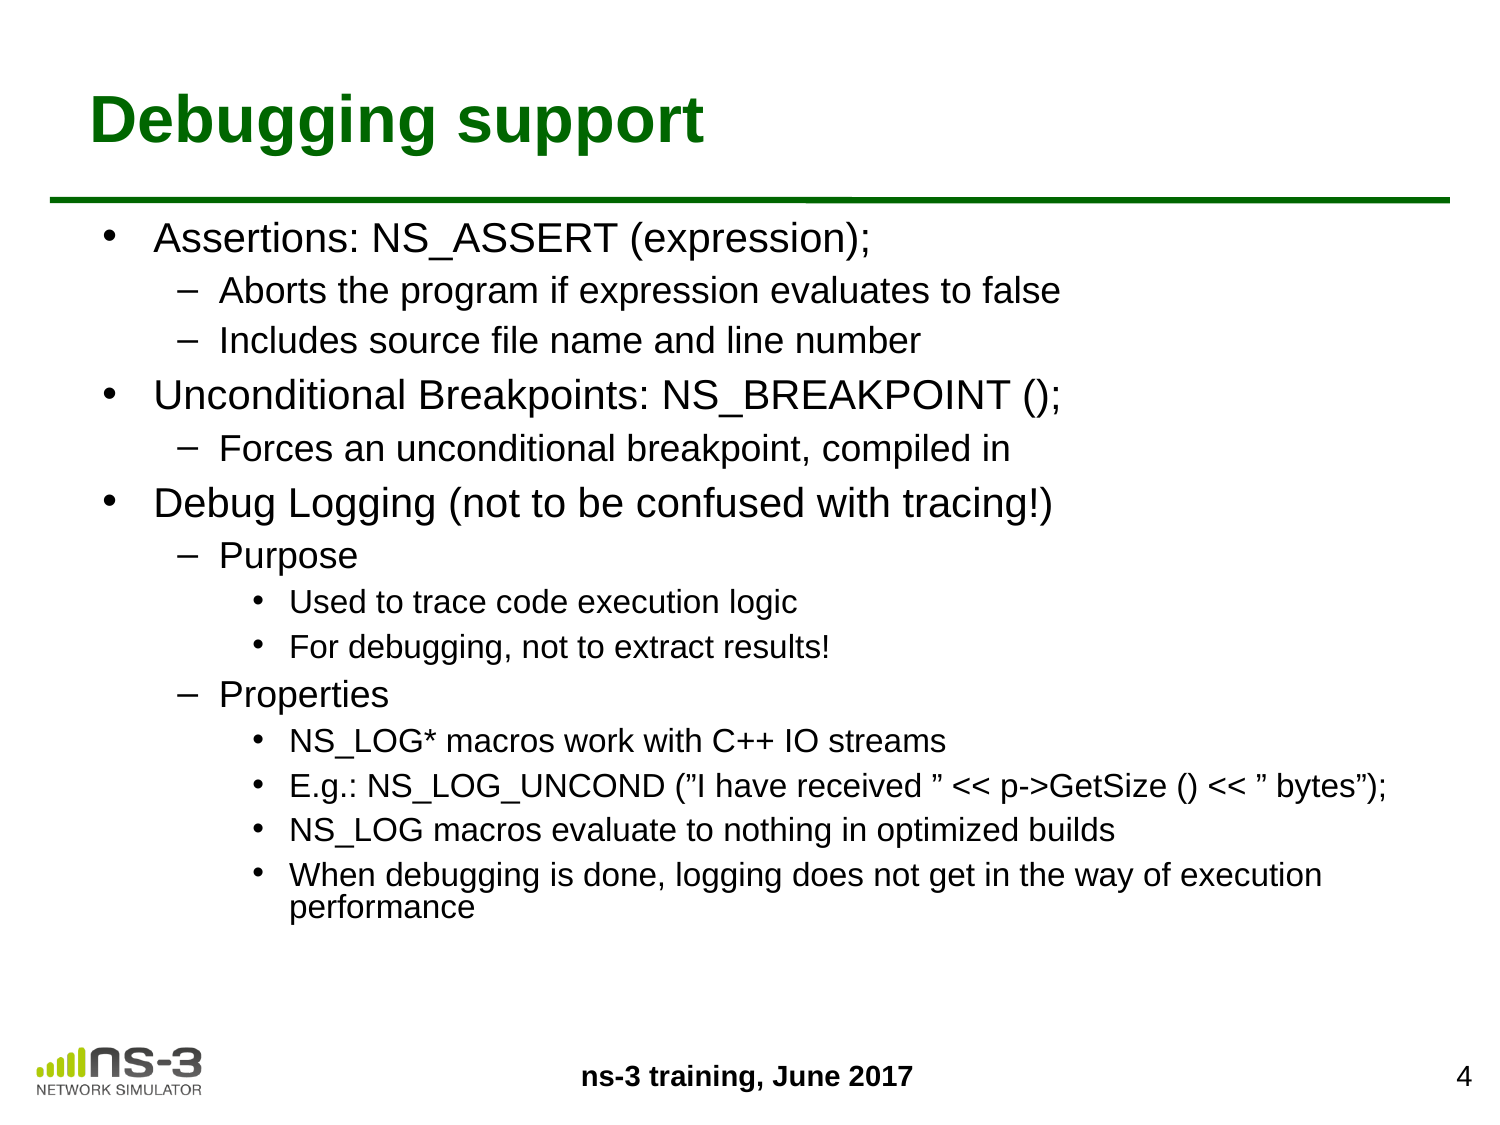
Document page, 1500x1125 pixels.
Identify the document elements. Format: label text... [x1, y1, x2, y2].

footer ns-3 training, June 2017 [512, 1049, 983, 1125]
picture [24, 1017, 213, 1125]
list Assertions: NS_ASSERT (expression); Aborts the program if expression evaluates to false Includes source file name and line number Unconditional Breakpoints: NS_BREAKPOINT (); Forces an unconditional breakpoint, compiled in Debug Logging (not to be confused with tracing!) Purpose Used to trace code execution logic For debugging, not to extract results! Properties NS_LOG* macros work with C++ IO streams E.g.: NS_LOG_UNCOND (”I have received ” << p->GetSize () << ” bytes”); NS_LOG macros evaluate to nothing in optimized builds When debugging is done, logging does not get in the way of execution performance [87, 212, 1434, 1013]
slide_number 4 [1142, 1049, 1488, 1125]
title Debugging support [74, 44, 1421, 187]
